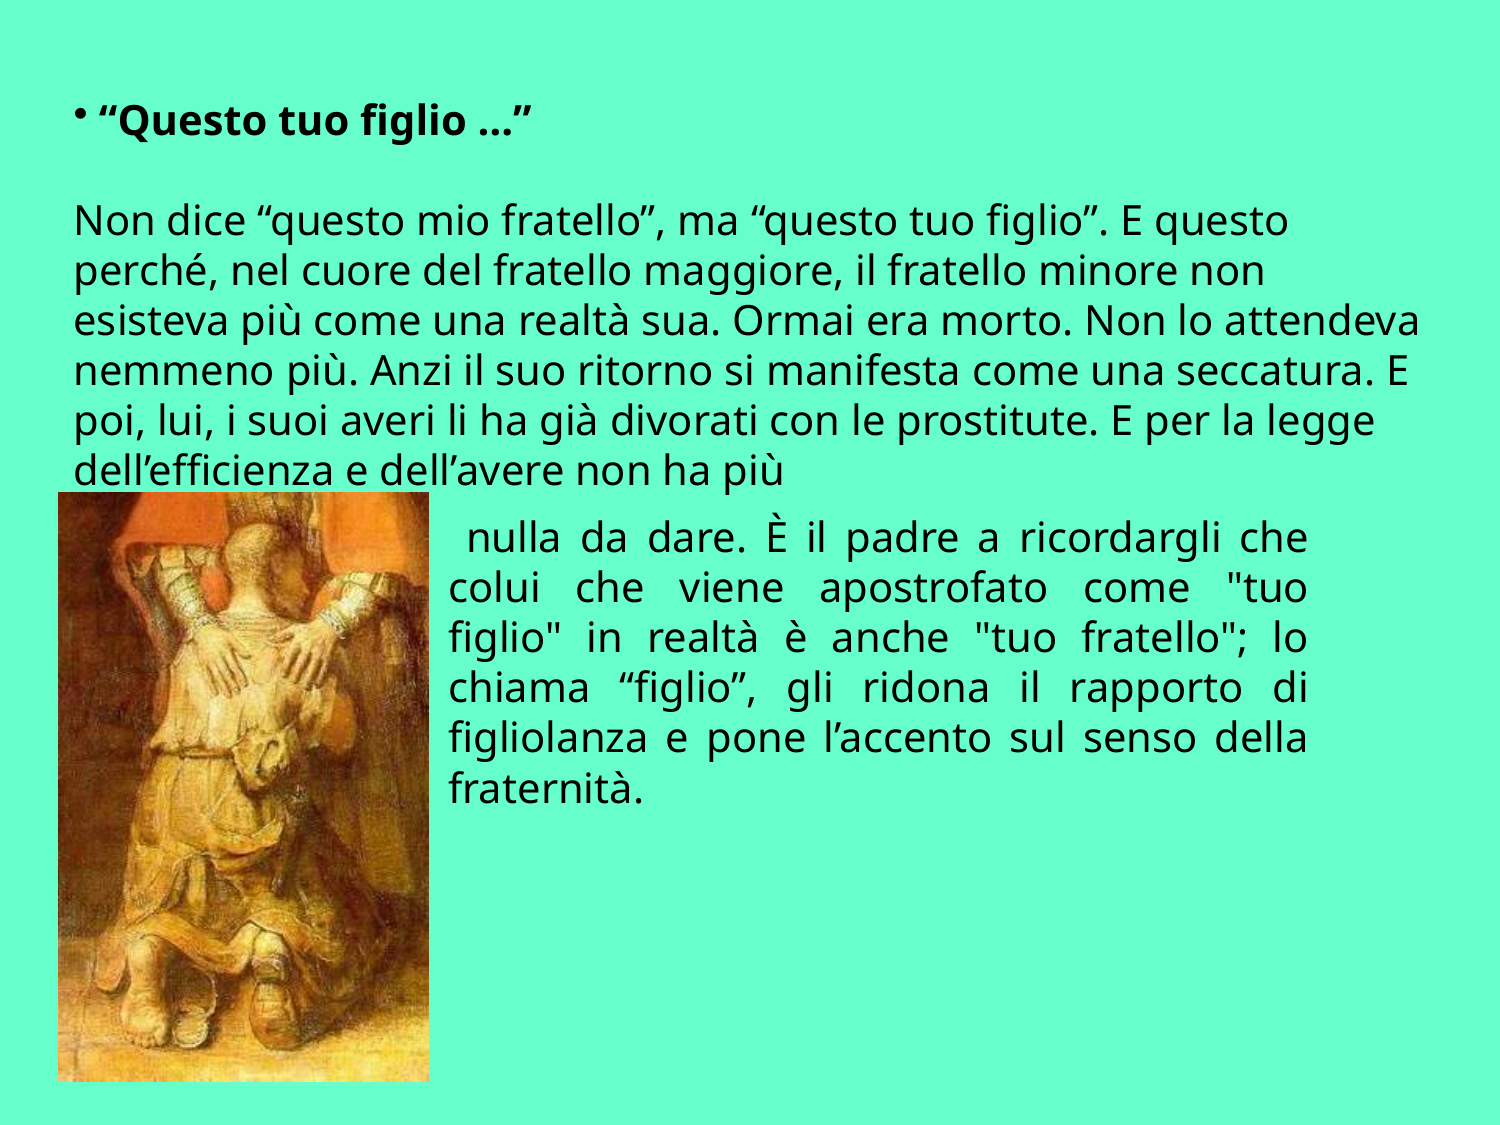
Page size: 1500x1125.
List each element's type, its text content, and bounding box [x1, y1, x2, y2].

picture [58, 491, 430, 1082]
text_box nulla da dare. È il padre a ricordargli che colui che viene apostrofato come "tuo figlio" in realtà è anche "tuo fratello"; lo chiama “figlio”, gli ridona il rapporto di figliolanza e pone l’accento sul senso della fraternità. [437, 503, 1325, 819]
text_box “Questo tuo figlio …” Non dice “questo mio fratello”, ma “questo tuo figlio”. E questo perché, nel cuore del fratello maggiore, il fratello minore non esisteva più come una realtà sua. Ormai era morto. Non lo attendeva nemmeno più. Anzi il suo ritorno si manifesta come una seccatura. E poi, lui, i suoi averi li ha già divorati con le prostitute. E per la legge dell’efficienza e dell’avere non ha più [58, 86, 1442, 602]
